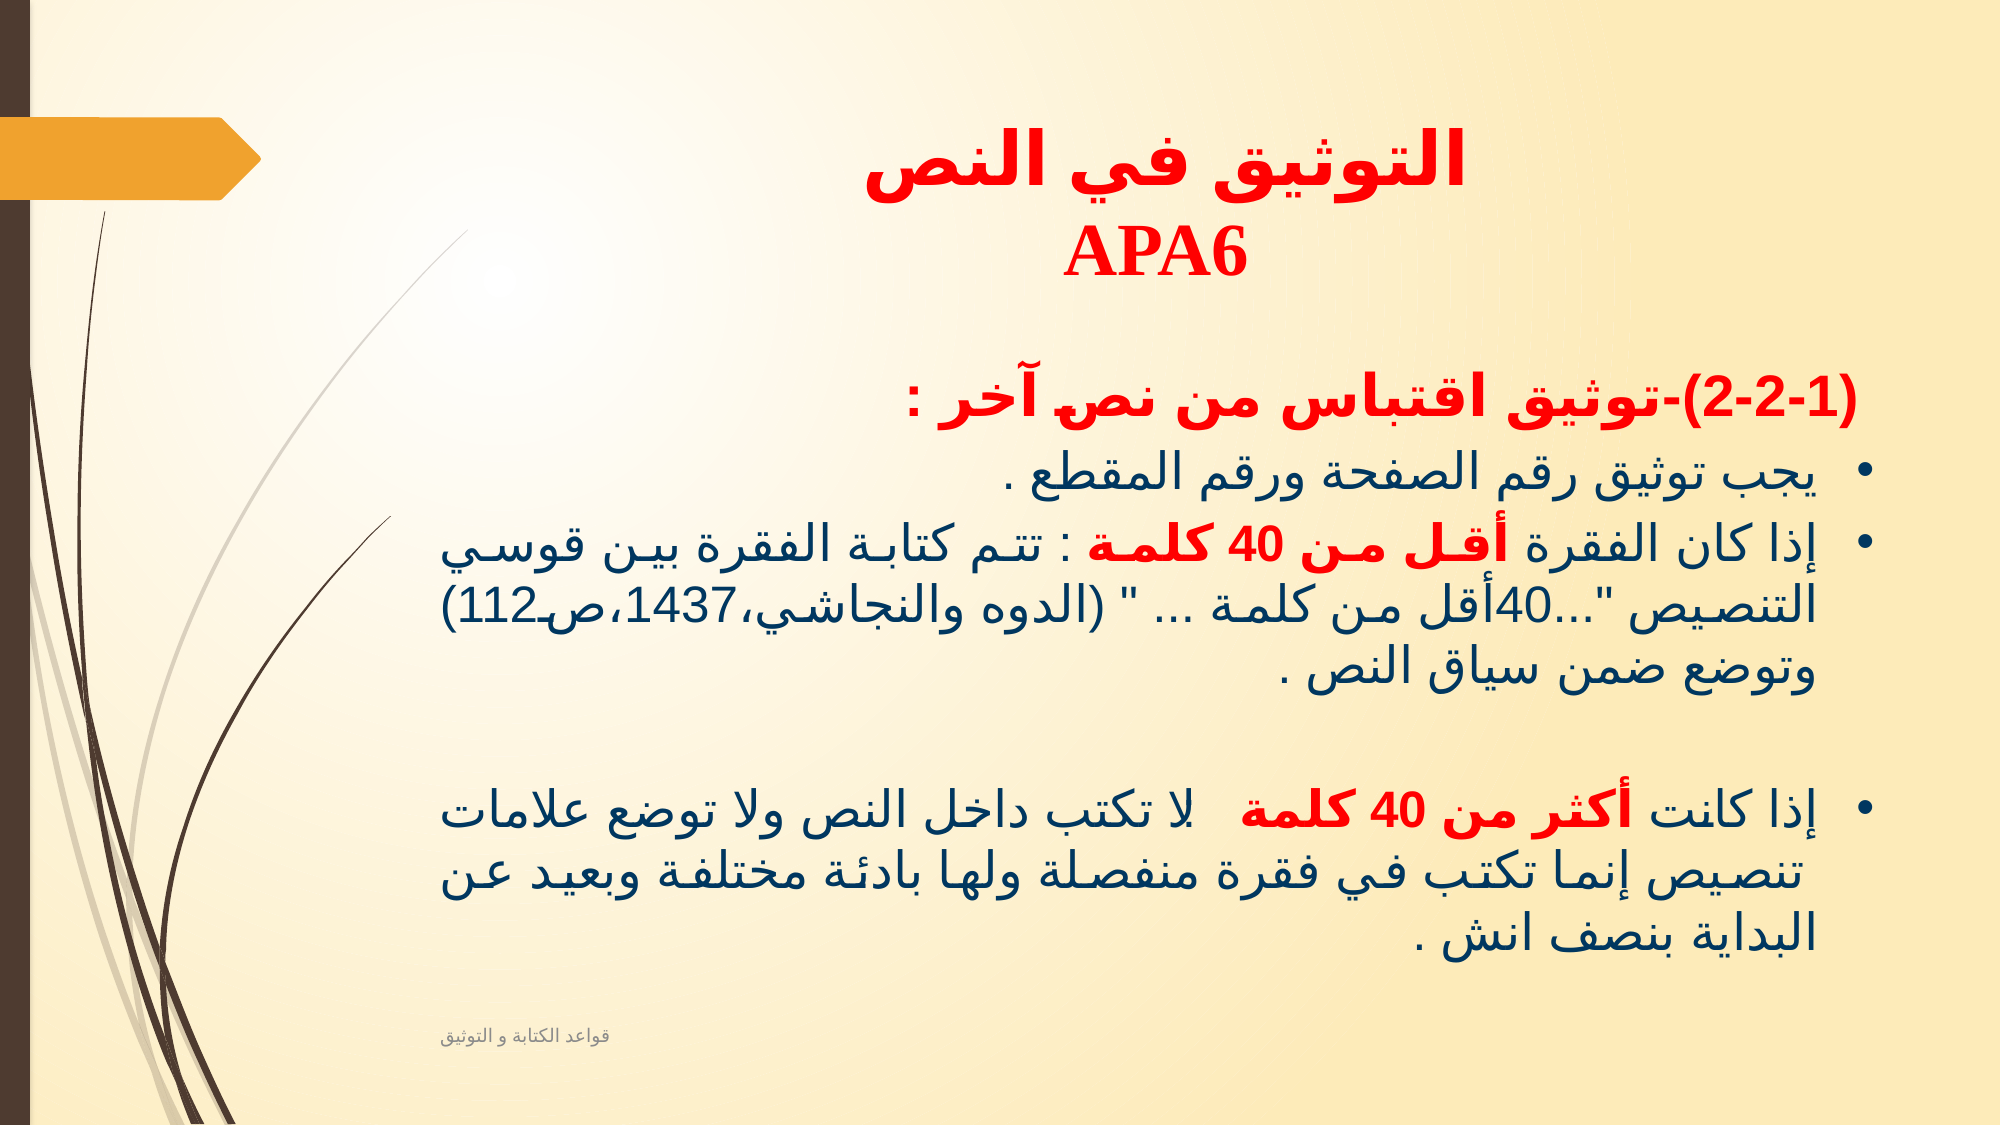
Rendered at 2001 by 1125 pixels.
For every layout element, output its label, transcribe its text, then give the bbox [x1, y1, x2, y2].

title التوثيق في النص APA6 [425, 102, 1888, 313]
list (2-2-1)-توثيق اقتباس من نص آخر : يجب توثيق رقم الصفحة ورقم المقطع . إذا كان الفقرة أقل من 40 كلمة : تتم كتابة الفقرة بين قوسي التنصيص "...40أقل من كلمة ... " (الدوه والنجاشي،1437،ص112) وتوضع ضمن سياق النص . إذا كانت أكثر من 40 كلمة : لا تكتب داخل النص ولا توضع علامات تنصيص إنما تكتب في فقرة منفصلة ولها بادئة مختلفة وبعيد عن البداية بنصف انش . [424, 350, 1888, 970]
footer قواعد الكتابة و التوثيق [424, 1006, 1675, 1067]
